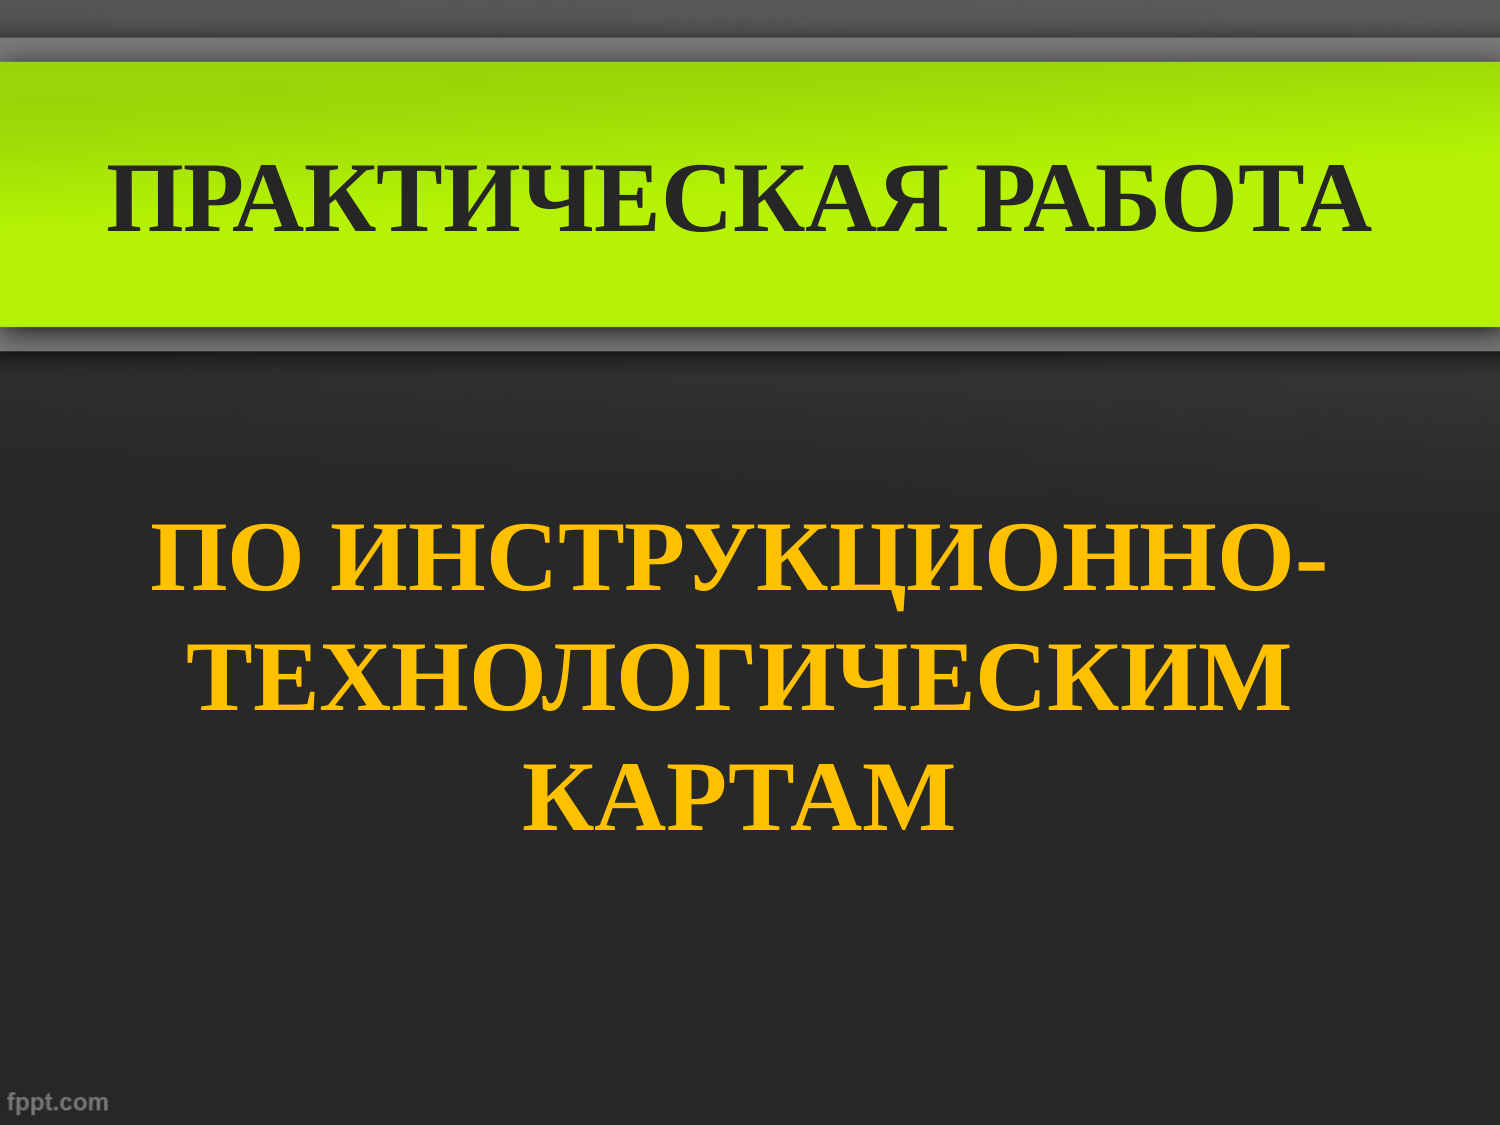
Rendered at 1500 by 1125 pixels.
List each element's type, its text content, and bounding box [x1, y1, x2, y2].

picture [0, 0, 1500, 1125]
title ПРАКТИЧЕСКАЯ РАБОТА ПО ИНСТРУКЦИОННО-ТЕХНОЛОГИЧЕСКИМ КАРТАМ [64, 397, 1415, 585]
